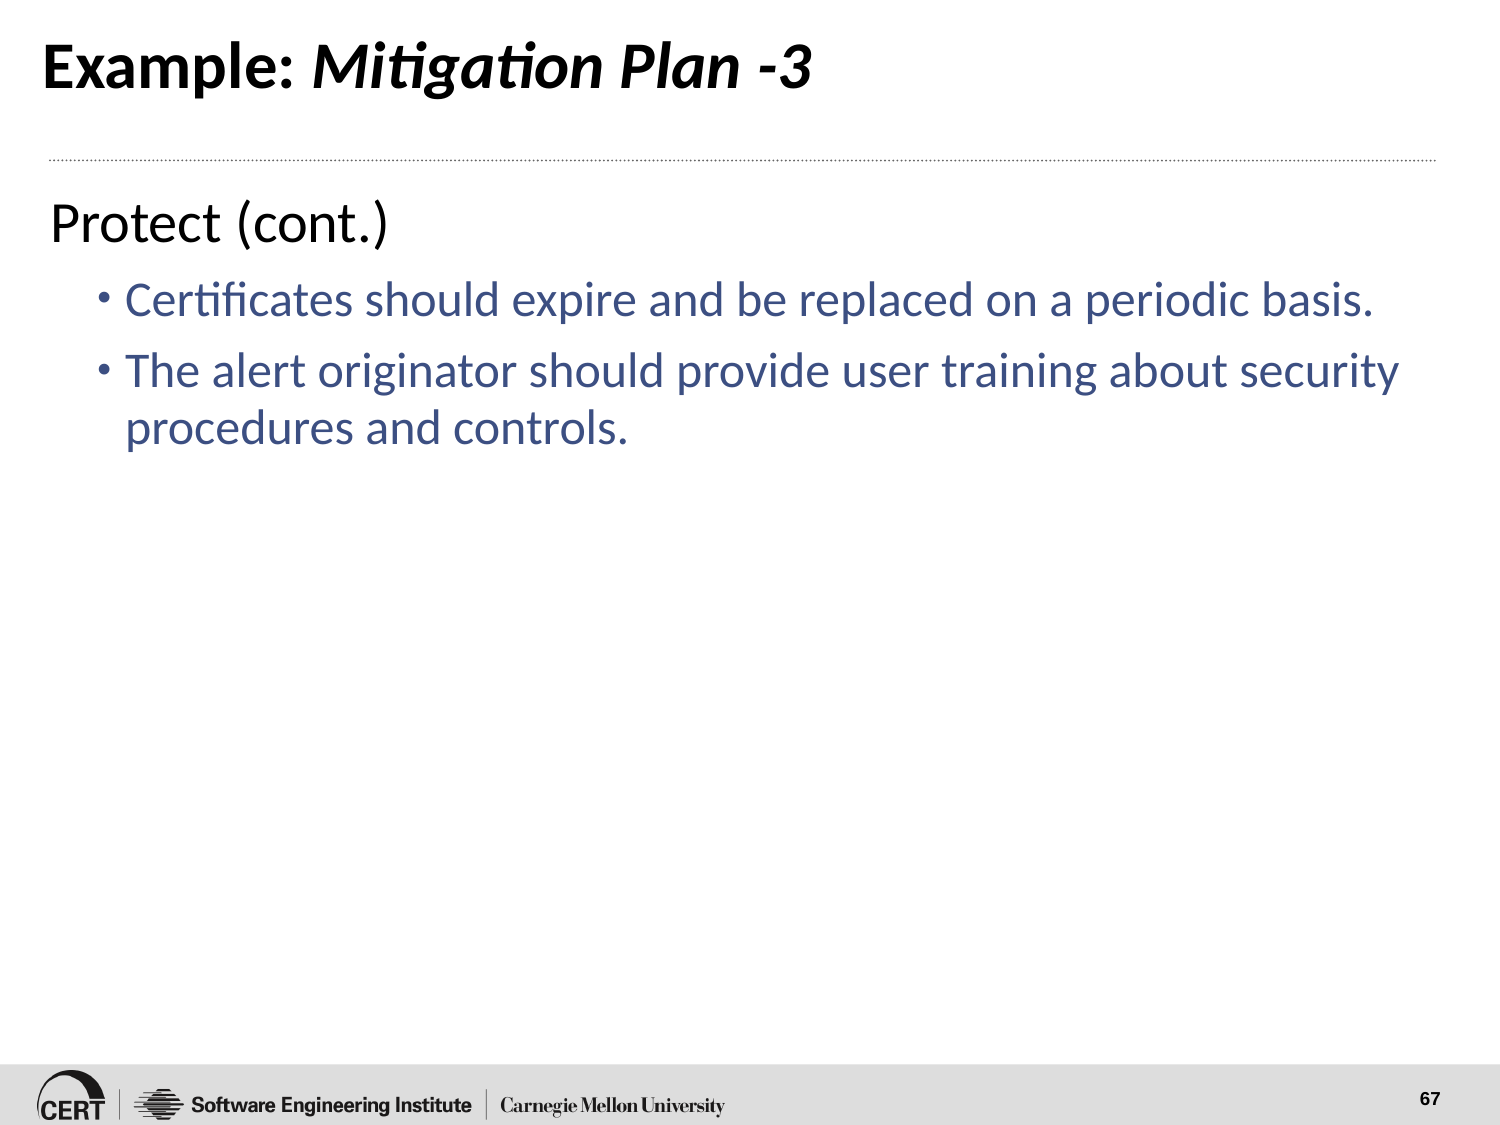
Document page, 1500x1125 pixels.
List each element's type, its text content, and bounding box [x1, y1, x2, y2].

picture [37, 1069, 725, 1122]
list Protect (cont.) Certificates should expire and be replaced on a periodic basis. The alert originator should provide user training about security procedures and controls. [49, 187, 1438, 1001]
title Example: Mitigation Plan -3 [42, 37, 1434, 155]
